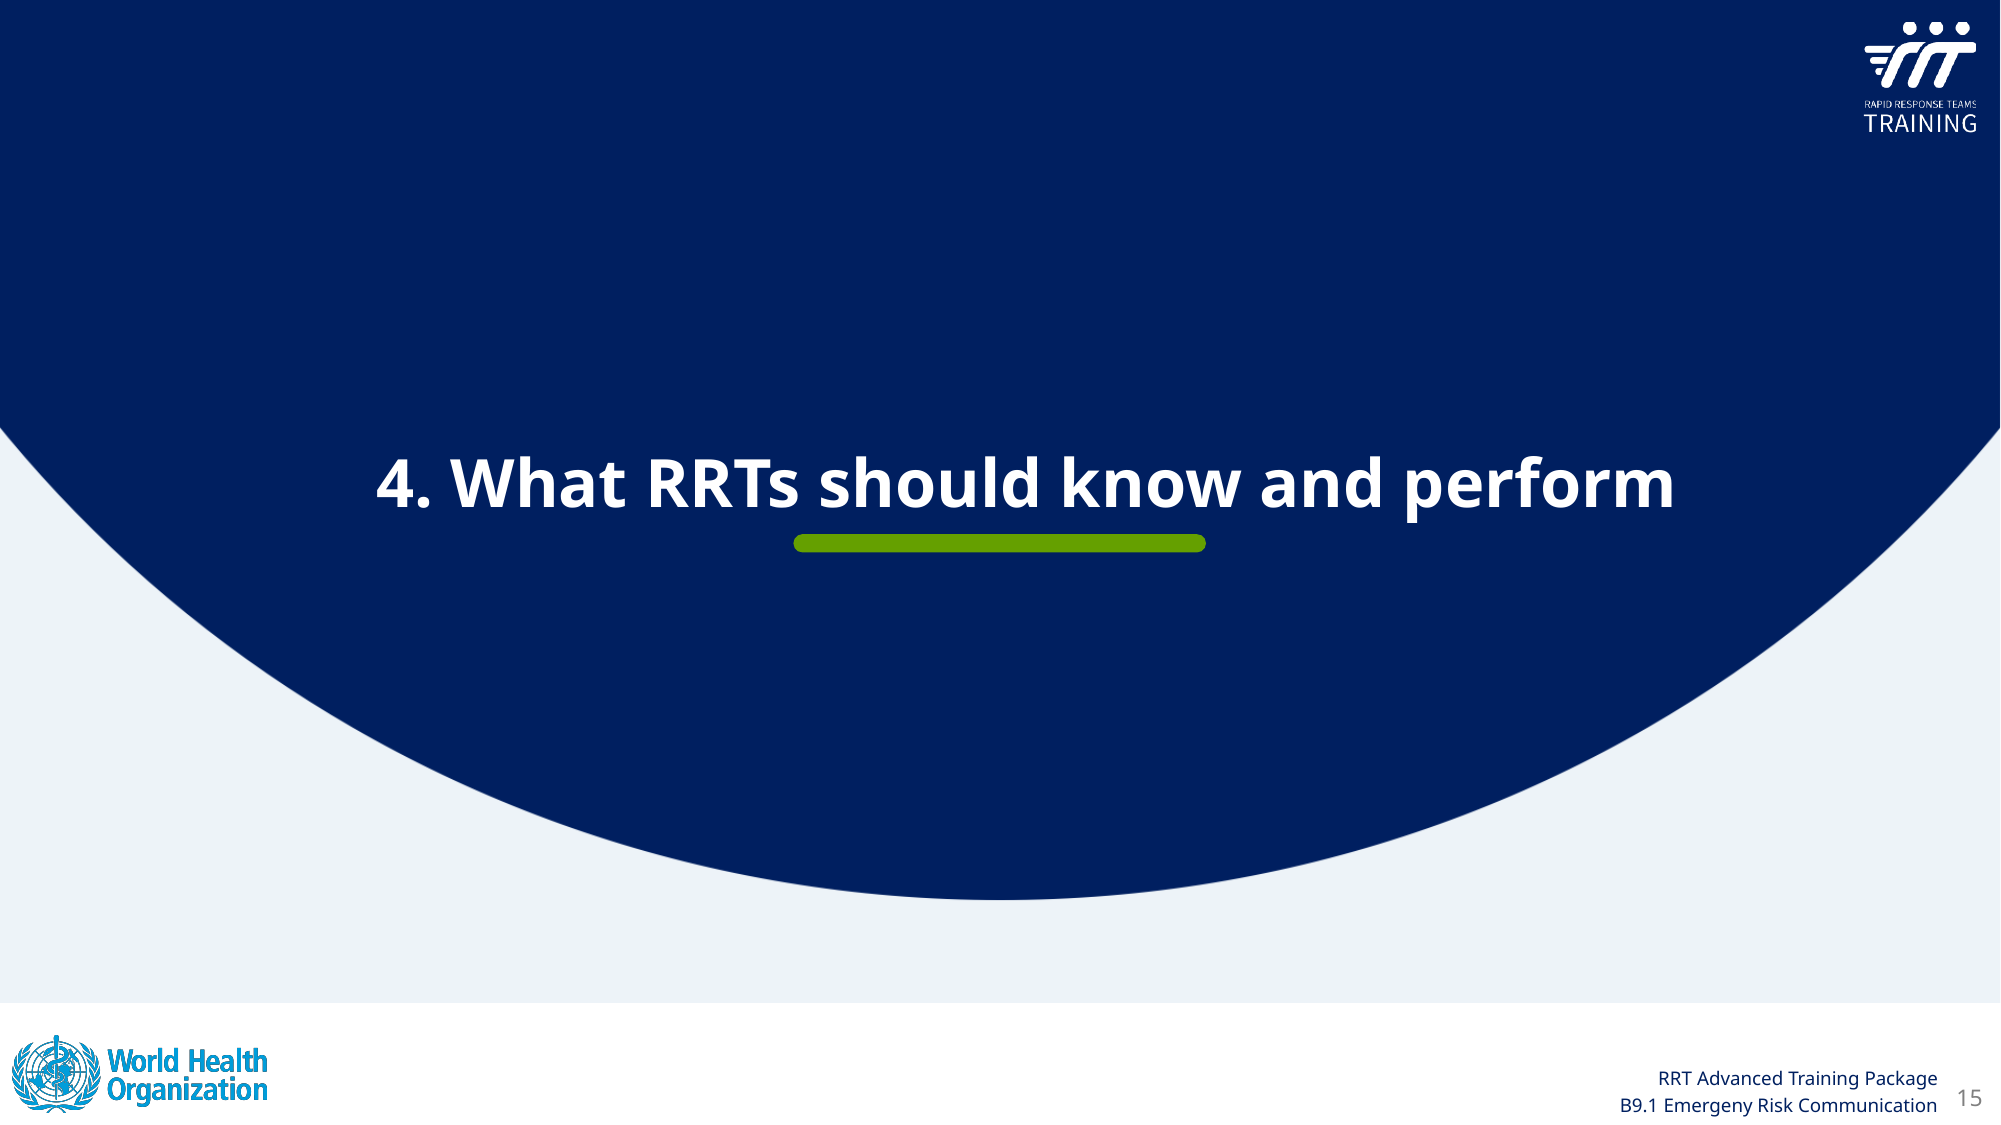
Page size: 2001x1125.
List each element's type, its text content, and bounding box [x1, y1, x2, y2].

picture [34, 1054, 43, 1078]
picture [30, 1083, 37, 1091]
picture [0, 0, 2001, 1003]
text_box 4. What RRTs should know and perform [96, 323, 1958, 631]
picture [36, 1088, 78, 1105]
picture [46, 1056, 54, 1062]
picture [40, 1062, 47, 1070]
picture [71, 1053, 90, 1091]
picture [12, 1035, 54, 1068]
picture [24, 1054, 36, 1087]
picture [22, 1062, 26, 1077]
picture [59, 1035, 267, 1113]
picture [50, 1108, 62, 1113]
picture [12, 1083, 48, 1113]
